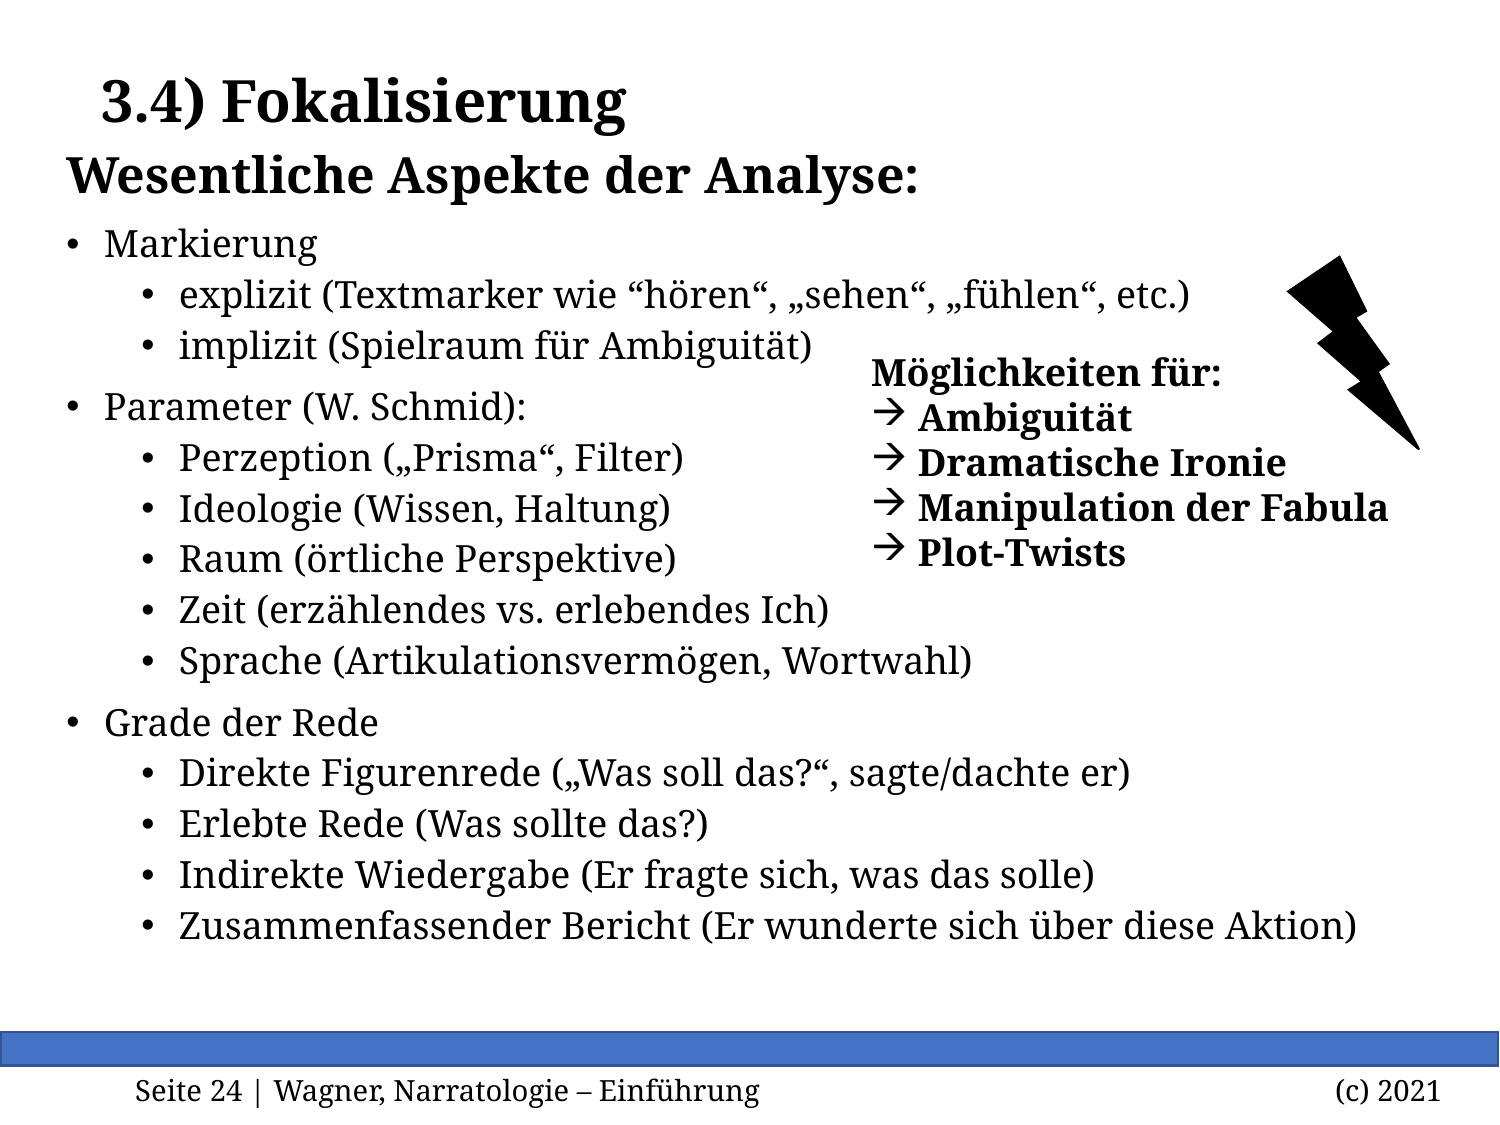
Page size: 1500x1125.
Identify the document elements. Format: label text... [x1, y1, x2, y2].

text_box [0, 1031, 1499, 1067]
text_box Möglichkeiten für: Ambiguität Dramatische Ironie Manipulation der Fabula Plot-Twists [856, 206, 1500, 582]
text_box [1286, 255, 1420, 451]
text_box Wesentliche Aspekte der Analyse: Markierung explizit (Textmarker wie “hören“, „sehen“, „fühlen“, etc.) implizit (Spielraum für Ambiguität) Parameter (W. Schmid): Perzeption („Prisma“, Filter) Ideologie (Wissen, Haltung) Raum (örtliche Perspektive) Zeit (erzählendes vs. erlebendes Ich) Sprache (Artikulationsvermögen, Wortwahl) Grade der Rede Direkte Figurenrede („Was soll das?“, sagte/dachte er) Erlebte Rede (Was sollte das?) Indirekte Wiedergabe (Er fragte sich, was das solle) Zusammenfassender Bericht (Er wunderte sich über diese Aktion) [51, 142, 1449, 1053]
title 3.4) Fokalisierung [101, 42, 1399, 142]
text_box Seite <Foliennummer> | Wagner, Narratologie – Einführung (c) 2021 [120, 1064, 1500, 1120]
